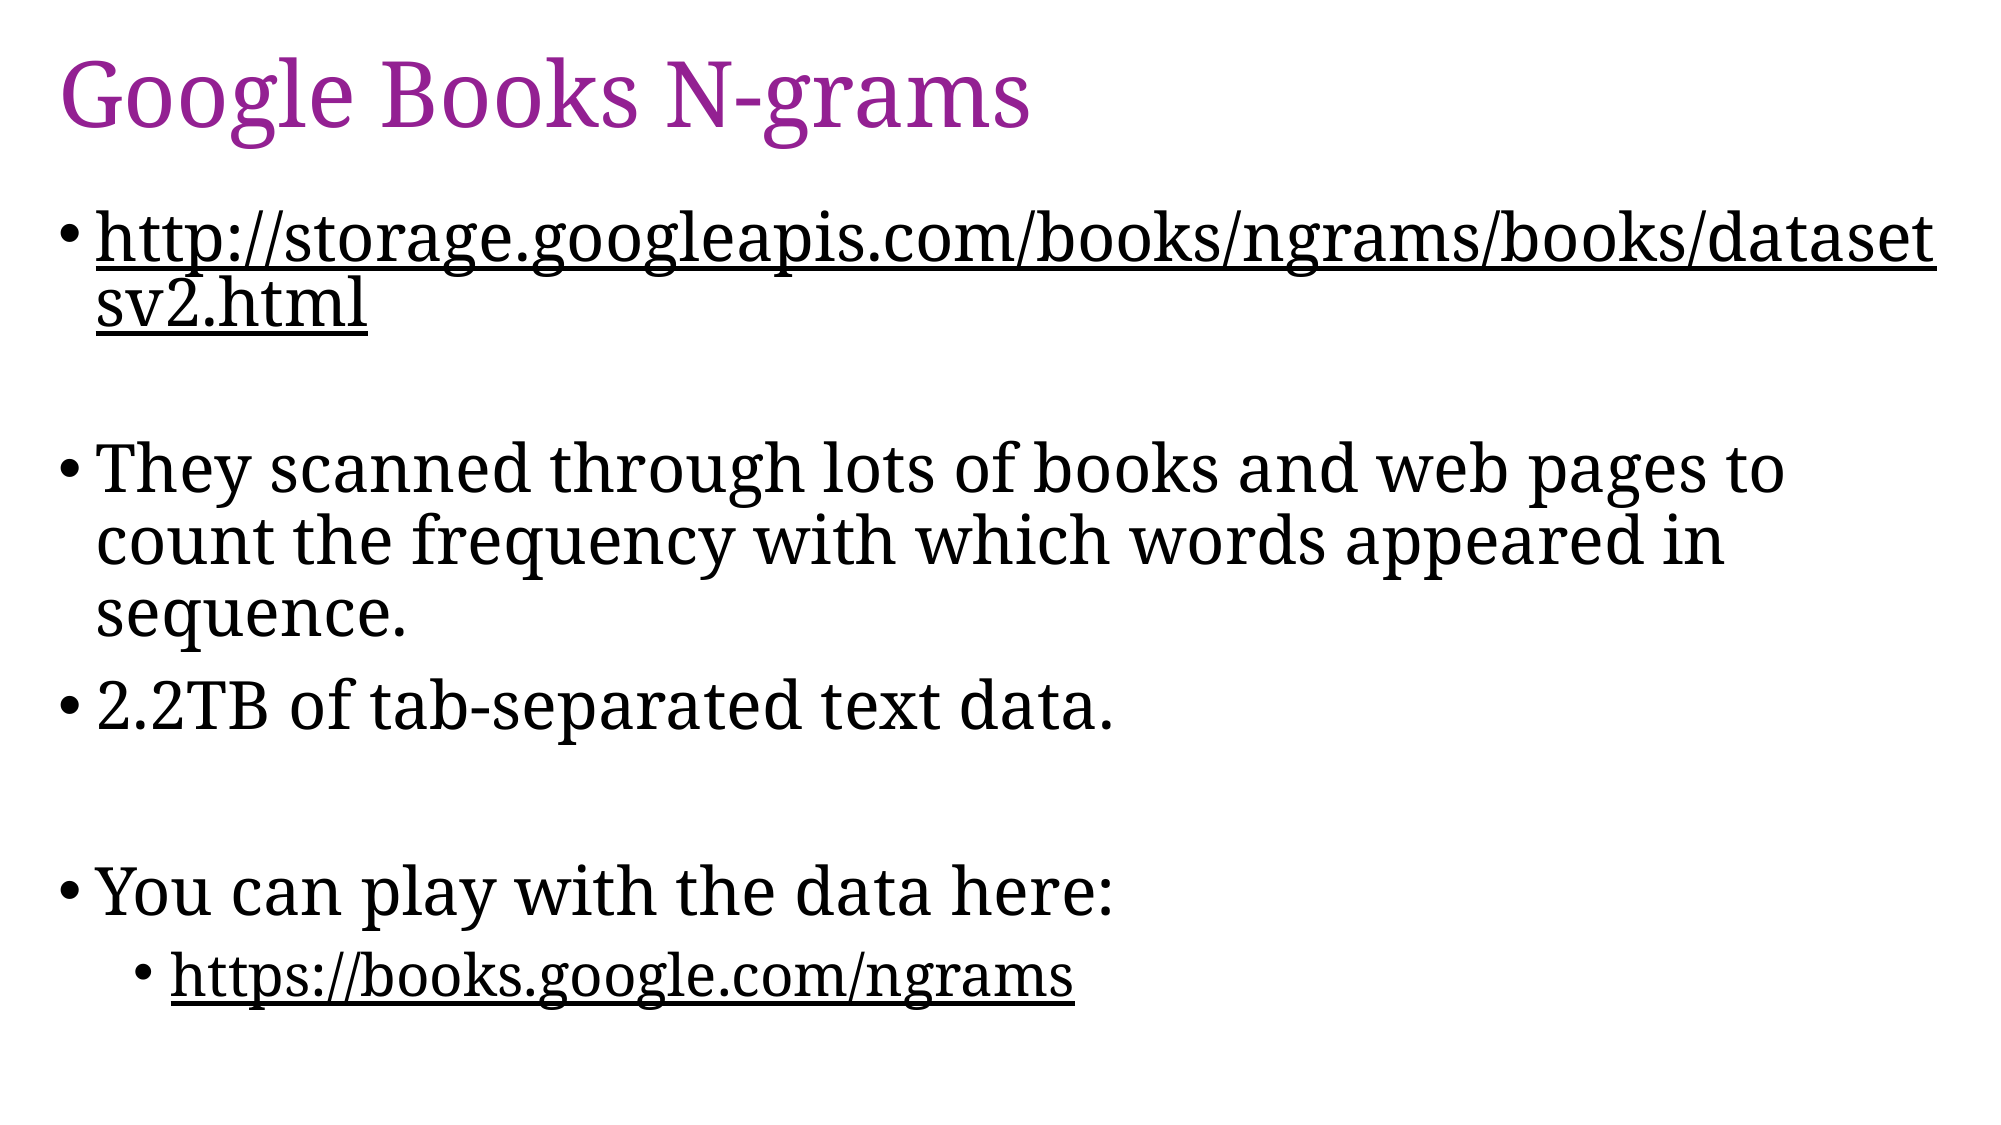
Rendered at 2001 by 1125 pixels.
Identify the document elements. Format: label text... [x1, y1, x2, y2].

title Google Books N-grams [43, 25, 1953, 171]
list http://storage.googleapis.com/books/ngrams/books/datasetsv2.html They scanned through lots of books and web pages to count the frequency with which words appeared in sequence. 2.2TB of tab-separated text data. You can play with the data here: https://books.google.com/ngrams [43, 188, 1953, 1106]
